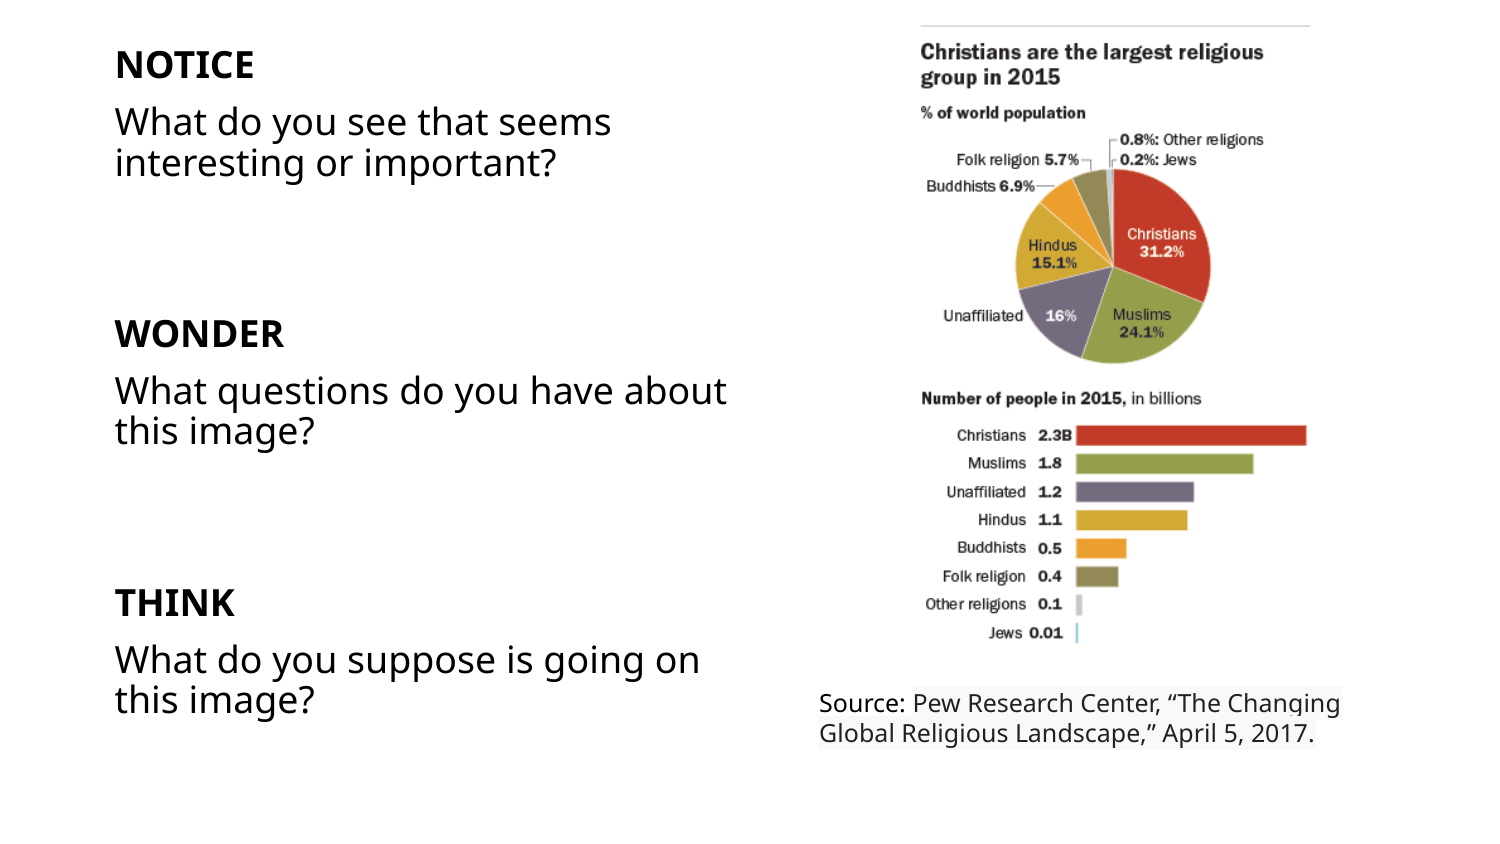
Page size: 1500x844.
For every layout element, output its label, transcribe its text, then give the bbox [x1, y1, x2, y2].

list NOTICE What do you see that seems interesting or important? WONDER What questions do you have about this image? THINK What do you suppose is going on this image? [103, 40, 760, 806]
picture [919, 17, 1311, 658]
text_box Source: Pew Research Center, “The Changing Global Religious Landscape,” April 5, 2017. [804, 672, 1427, 763]
